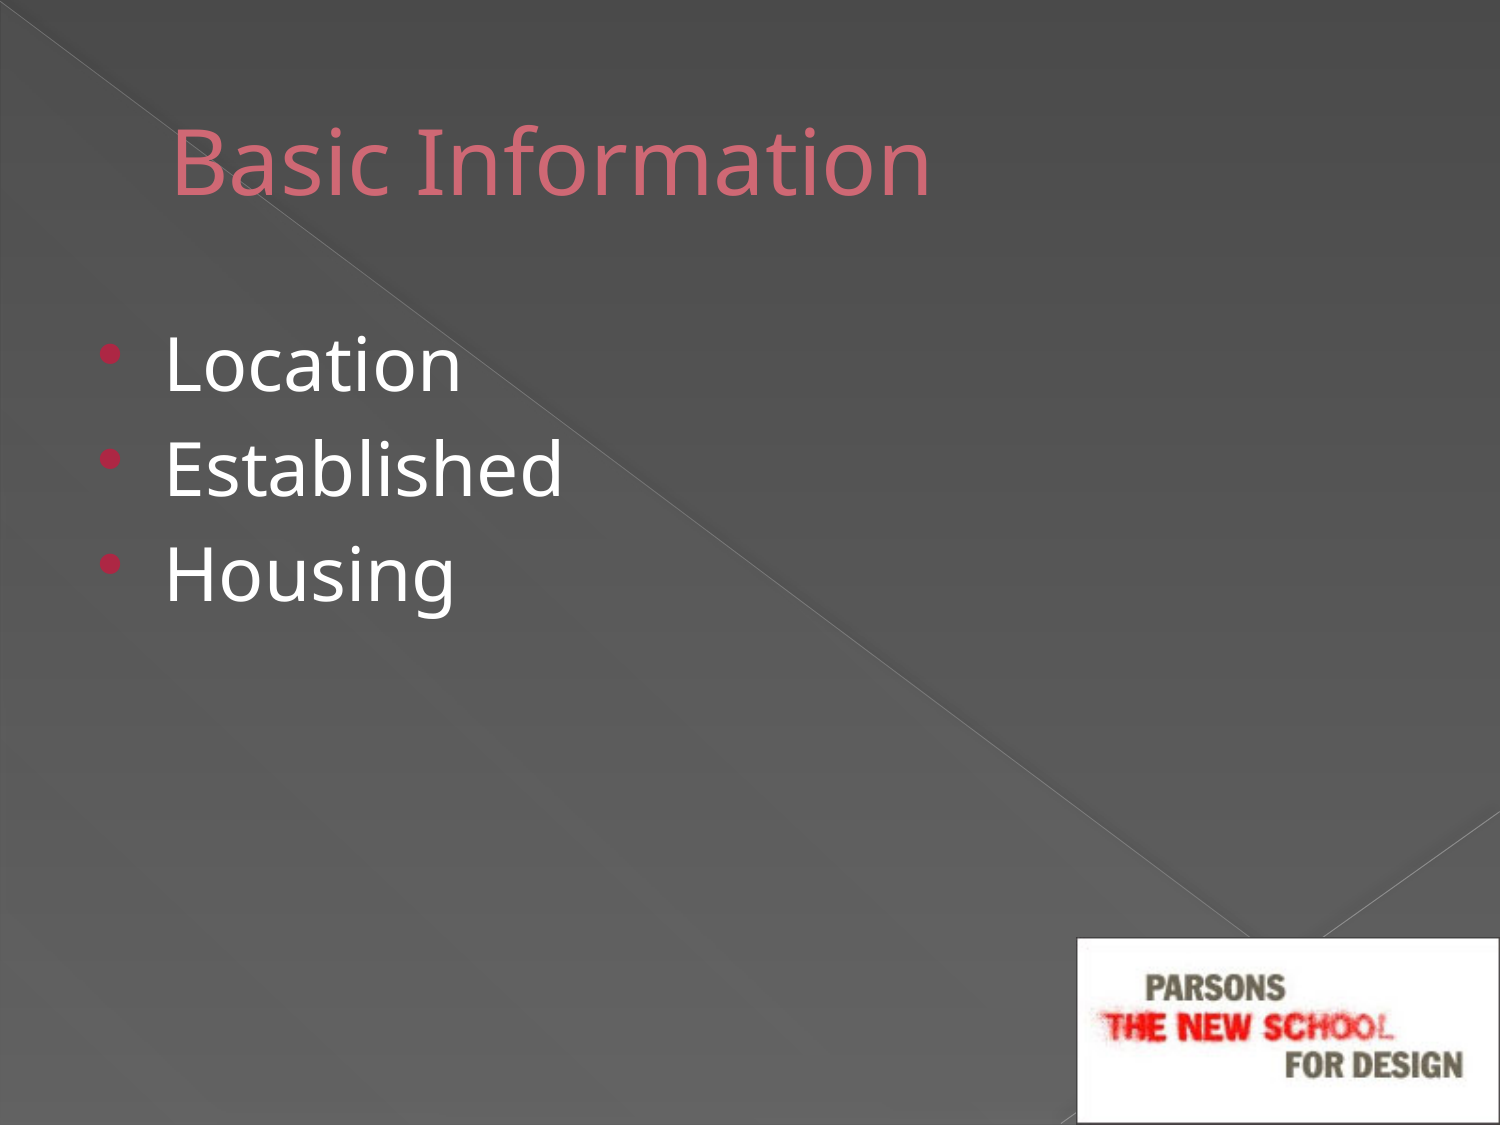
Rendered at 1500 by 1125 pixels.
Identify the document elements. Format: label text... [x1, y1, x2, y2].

picture [1075, 937, 1500, 1125]
title Basic Information [75, 43, 1425, 274]
list Location Established Housing [75, 308, 1425, 1059]
